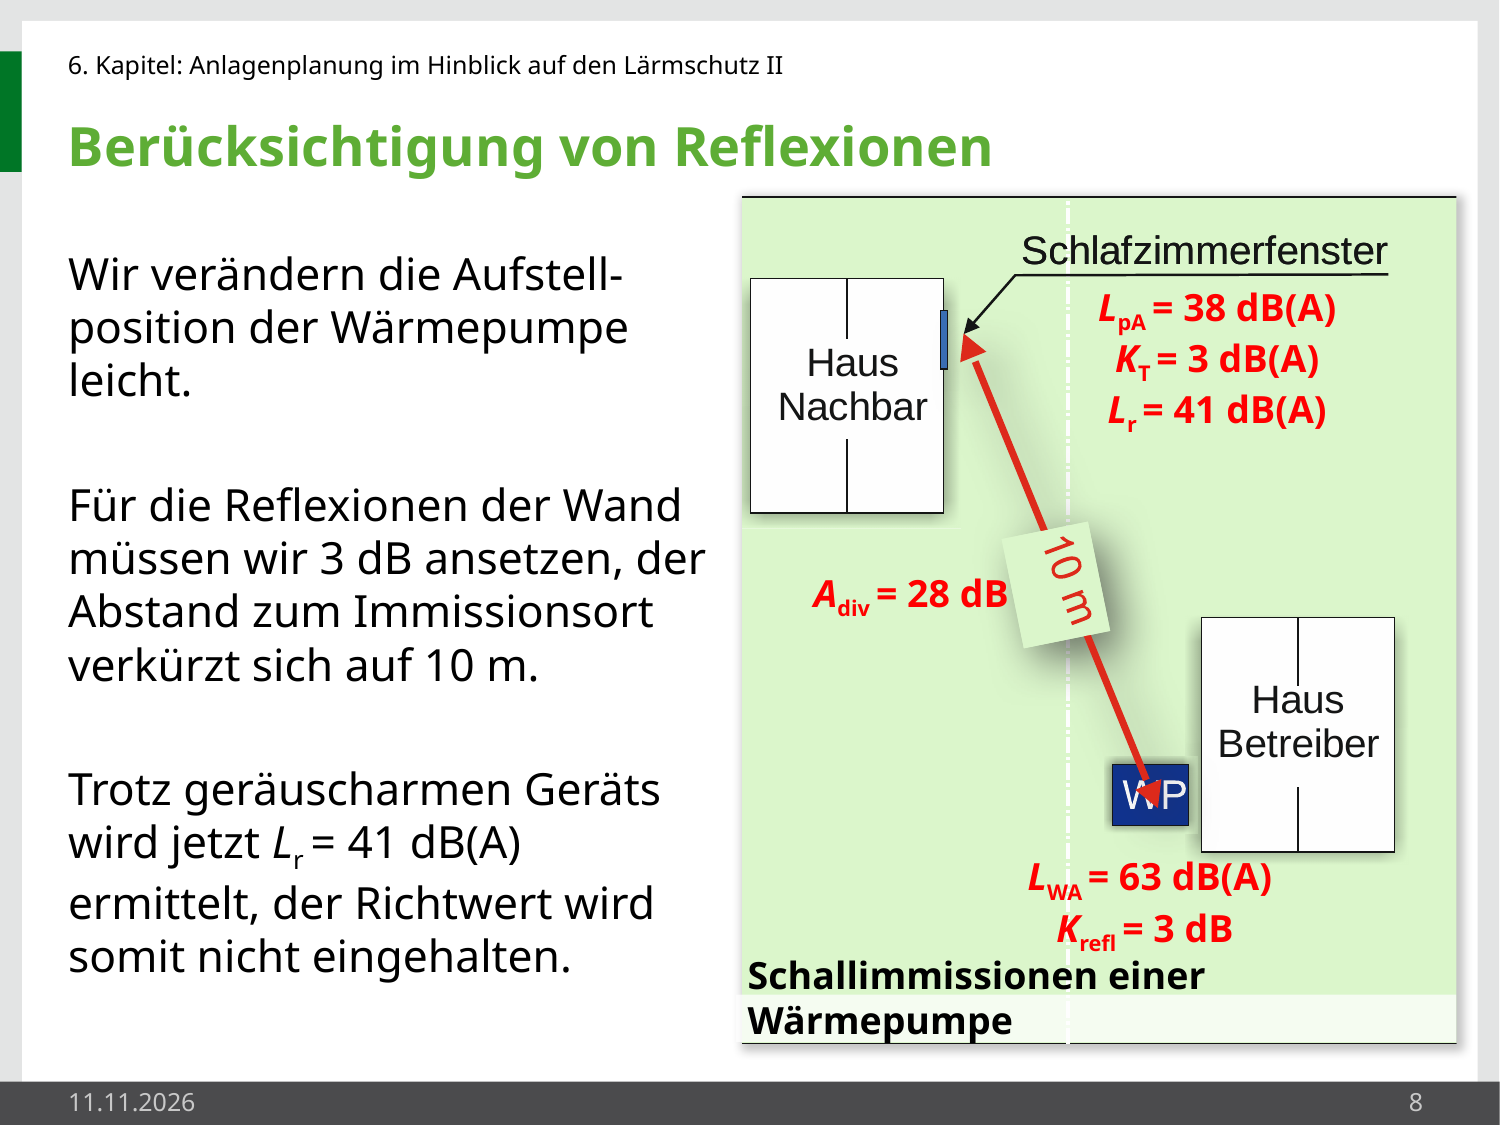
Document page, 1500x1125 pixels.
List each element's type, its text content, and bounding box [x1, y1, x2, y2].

title Berücksichtigung von Reflexionen [67, 77, 1427, 178]
text_box [41, 196, 736, 1045]
slide_number 8 [1331, 1082, 1423, 1125]
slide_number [68, 1082, 231, 1125]
picture [741, 196, 1457, 1045]
